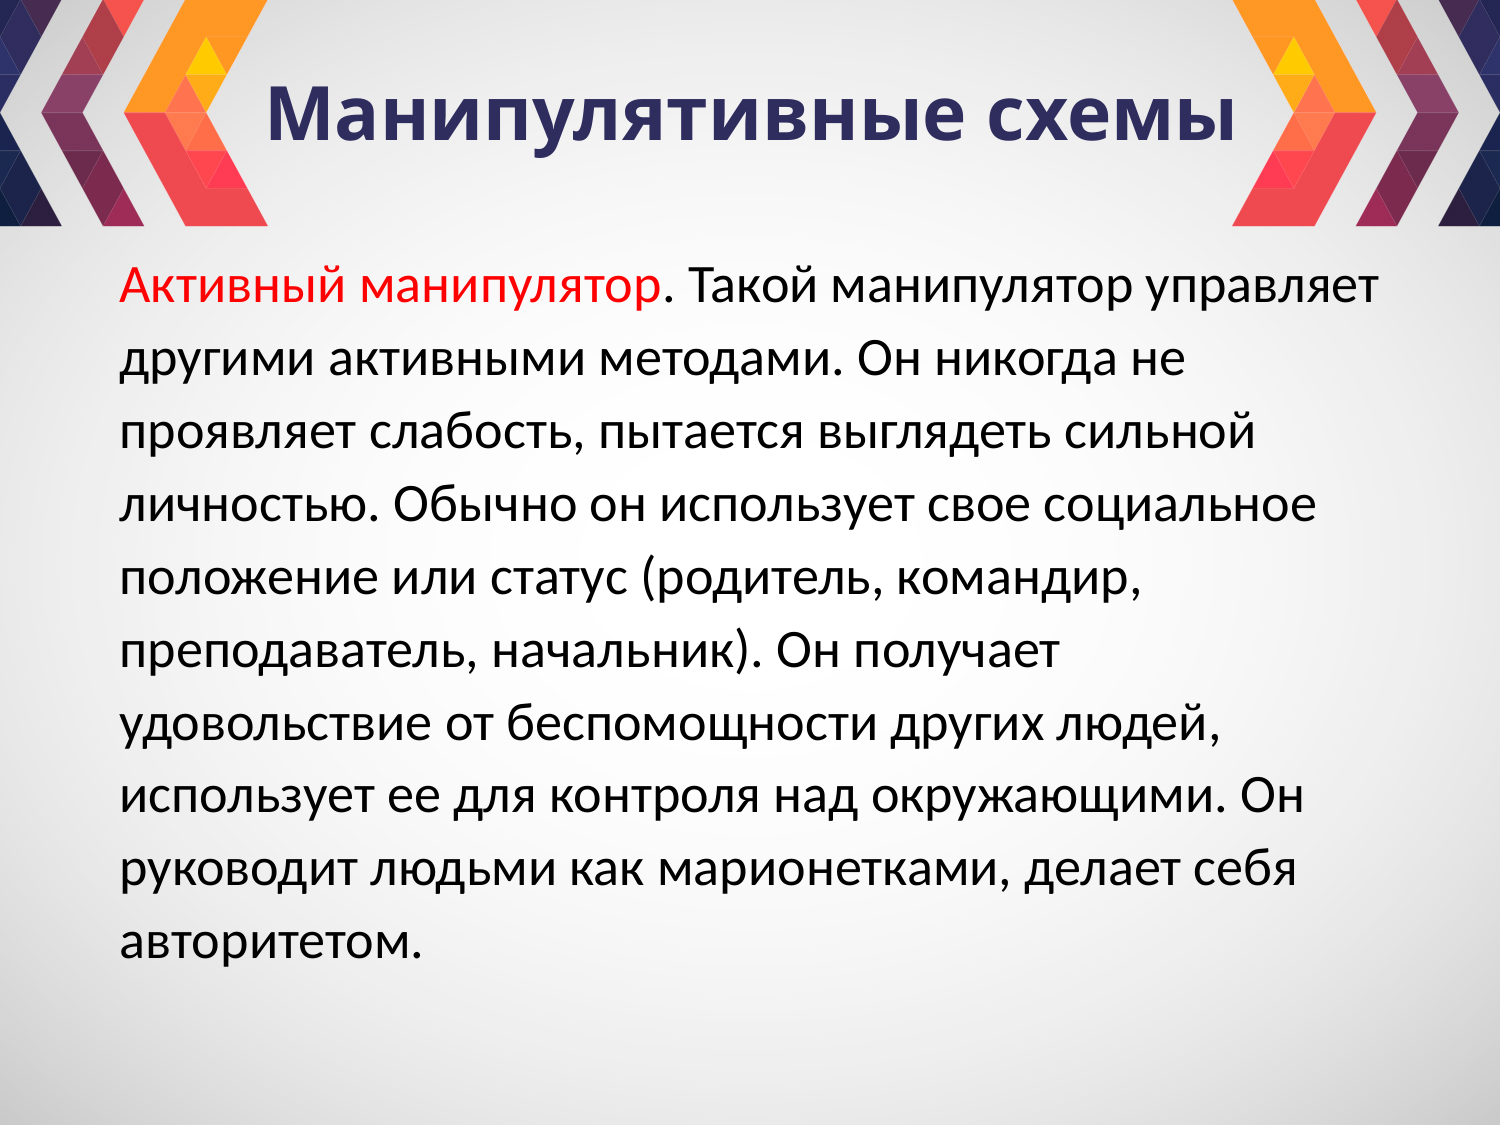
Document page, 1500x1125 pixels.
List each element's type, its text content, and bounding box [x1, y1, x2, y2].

list Активный манипулятор. Такой манипулятор управляет другими активными методами. Он никогда не проявляет слабость, пытается выглядеть сильной личностью. Обычно он использует свое социальное положение или статус (родитель, командир, преподаватель, начальник). Он получает удовольствие от беспомощности других людей, использует ее для контроля над окружающими. Он руководит людьми как марионетками, делает себя авторитетом. [104, 232, 1399, 989]
title Манипулятивные схемы [209, 59, 1293, 173]
picture [0, 0, 1500, 1125]
